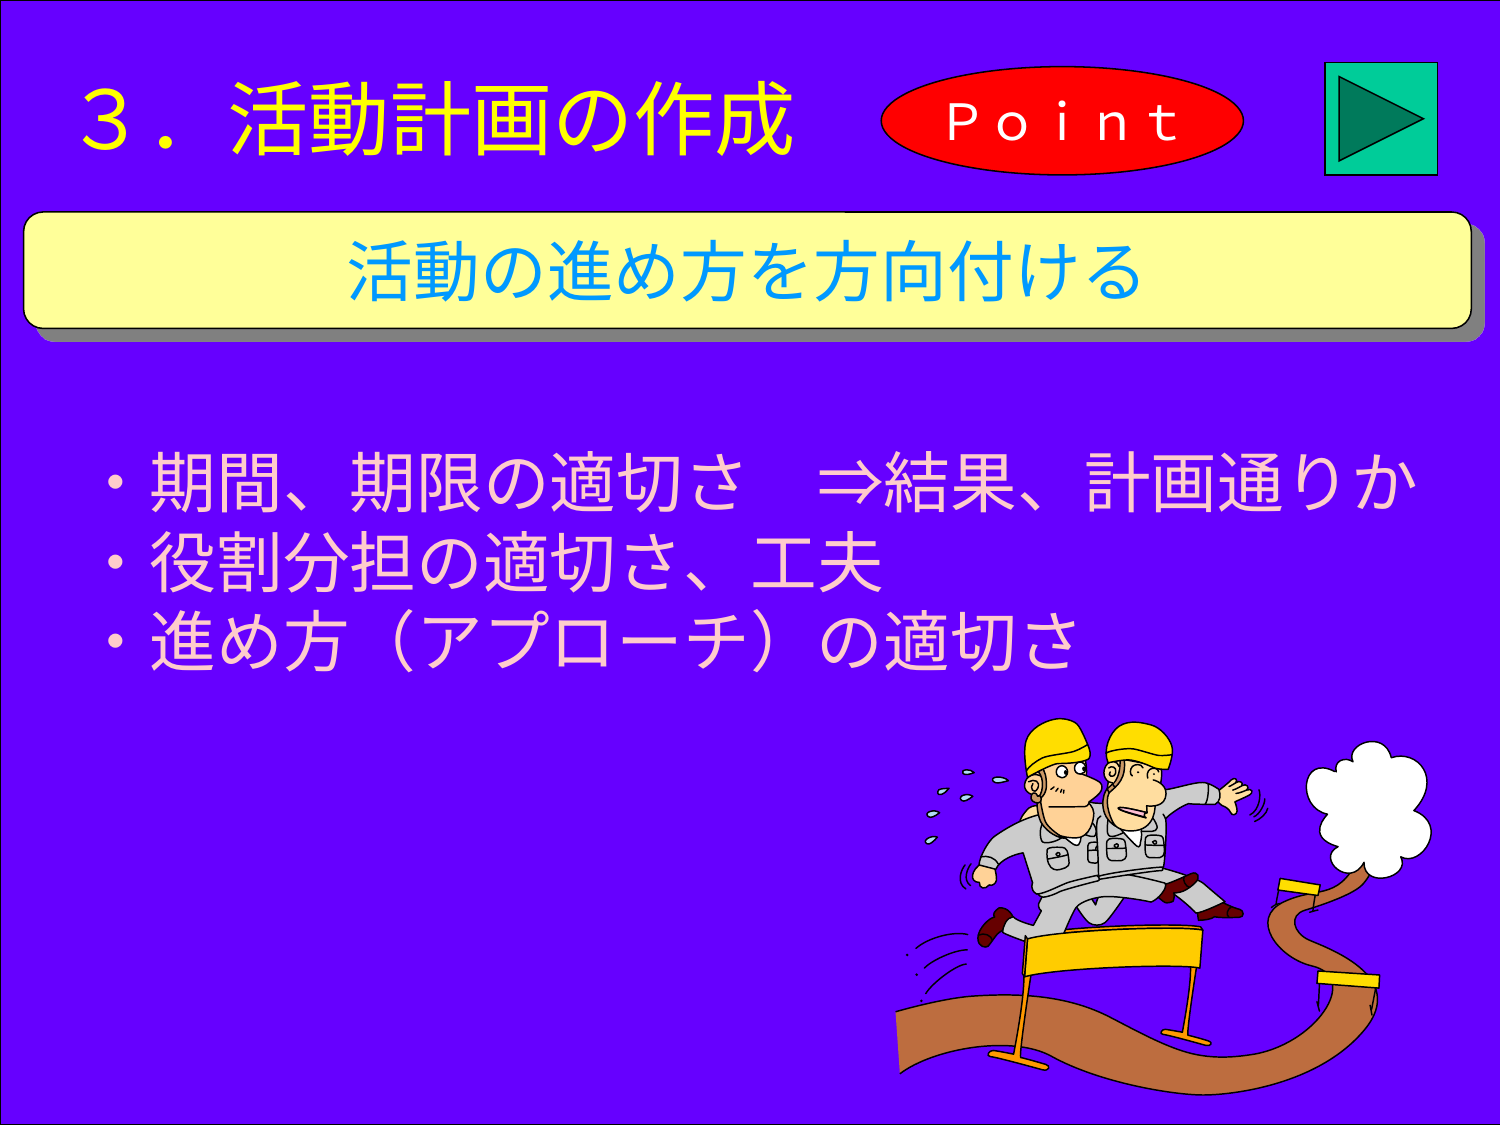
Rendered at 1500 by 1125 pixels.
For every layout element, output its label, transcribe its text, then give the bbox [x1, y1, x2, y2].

text_box [1325, 62, 1438, 175]
title ３．活動計画の作成 [50, 72, 977, 163]
text_box 活動の進め方を方向付ける [23, 211, 1472, 329]
picture [893, 715, 1453, 1097]
text_box Ｐｏｉｎｔ [881, 66, 1244, 175]
text_box [0, 0, 1500, 1125]
text_box ・期間、期限の適切さ ⇒結果、計画通りか ・役割分担の適切さ、工夫 ・進め方（アプローチ）の適切さ [68, 432, 1500, 688]
